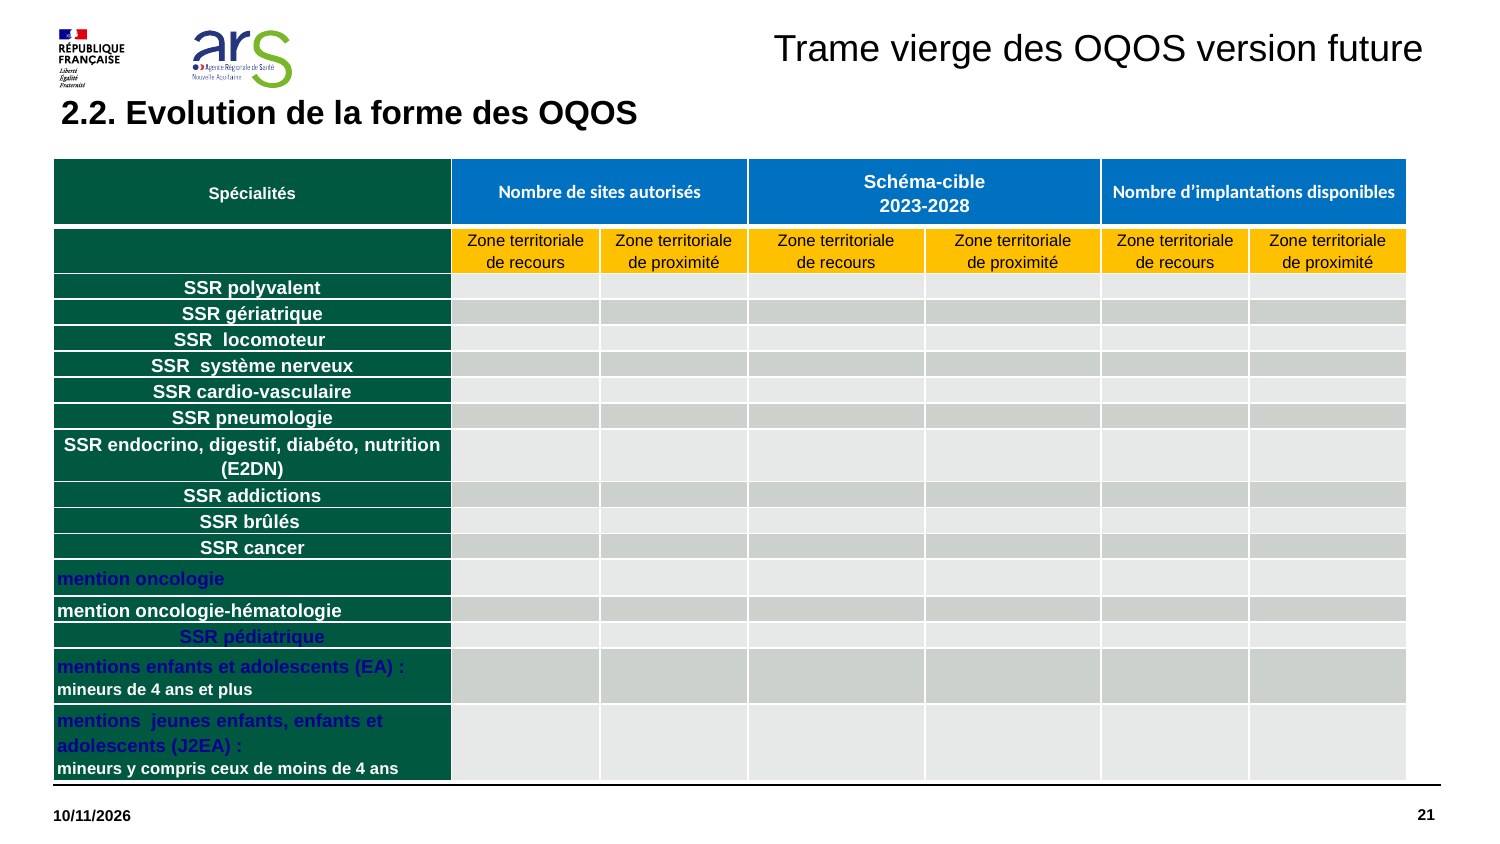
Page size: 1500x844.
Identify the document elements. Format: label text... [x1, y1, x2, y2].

table_cell [1102, 352, 1248, 376]
table_cell [926, 300, 1100, 324]
table_cell [452, 508, 599, 533]
table_cell [601, 482, 747, 507]
table_cell [452, 623, 599, 647]
table_cell [1250, 649, 1406, 703]
table_cell [452, 649, 599, 703]
table_cell [1250, 404, 1406, 428]
table_cell [1250, 560, 1406, 595]
table_cell [452, 274, 599, 298]
table_cell [54, 229, 451, 273]
table_cell [601, 404, 747, 428]
table_cell SSR endocrino, digestif, diabéto, nutrition (E2DN) [54, 430, 451, 481]
table_cell [749, 326, 924, 350]
table_cell [601, 274, 747, 298]
table_cell [601, 508, 747, 533]
table_header Nombre de sites autorisés [452, 159, 747, 185]
table_cell [1250, 482, 1406, 507]
table_cell [1102, 534, 1248, 558]
table_cell [1102, 560, 1248, 595]
table_cell [601, 300, 747, 324]
table_cell [926, 404, 1100, 428]
table_cell [926, 705, 1100, 780]
table_cell Zone territoriale de recours [749, 261, 924, 273]
table_cell [452, 705, 599, 780]
table_cell [452, 326, 599, 350]
table_cell [452, 560, 599, 595]
picture [47, 17, 136, 69]
table_cell [926, 649, 1100, 703]
table_cell [926, 274, 1100, 298]
table_cell [1250, 378, 1406, 402]
table_cell Zone territoriale de recours [452, 261, 599, 273]
table_cell [926, 508, 1100, 533]
table_cell [1250, 326, 1406, 350]
table_cell [601, 649, 747, 703]
table_cell [1102, 430, 1248, 481]
table_cell [926, 534, 1100, 558]
table_cell [601, 430, 747, 481]
table_cell [749, 534, 924, 558]
table_cell Zone territoriale de proximité [601, 261, 747, 273]
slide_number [53, 787, 252, 844]
table_cell [1102, 597, 1248, 621]
table_cell [452, 482, 599, 507]
table_cell [926, 482, 1100, 507]
table_cell SSR brûlés [54, 508, 451, 533]
table_cell mentions jeunes enfants, enfants et adolescents (J2EA) : mineurs y compris ceux de moins de 4 ans [54, 705, 451, 780]
table_cell [601, 597, 747, 621]
table_cell [1250, 623, 1406, 647]
table_cell [749, 404, 924, 428]
table_cell [749, 705, 924, 780]
table_cell SSR système nerveux [54, 352, 451, 376]
table_header Spécialités [54, 159, 451, 224]
table_cell [452, 534, 599, 558]
table_cell [452, 300, 599, 324]
table_cell SSR pneumologie [54, 404, 451, 428]
table_cell [926, 326, 1100, 350]
table_cell [1250, 352, 1406, 376]
slide_number 21 [1213, 784, 1436, 844]
table_cell [1102, 378, 1248, 402]
picture [192, 30, 292, 69]
table_cell [452, 597, 599, 621]
table_cell [926, 352, 1100, 376]
table_cell [601, 623, 747, 647]
table_cell [601, 560, 747, 595]
table_cell SSR locomoteur [54, 326, 451, 350]
table_cell SSR gériatrique [54, 300, 451, 324]
table_header Nombre d’implantations disponibles [1102, 159, 1406, 185]
table_cell [749, 274, 924, 298]
table_cell [926, 430, 1100, 481]
table_cell [1102, 274, 1248, 298]
table_cell Zone territoriale de proximité [926, 261, 1100, 273]
table_cell [749, 352, 924, 376]
table_cell [926, 623, 1100, 647]
table_cell [1102, 482, 1248, 507]
table_cell [926, 597, 1100, 621]
table_cell [452, 352, 599, 376]
table_cell [1102, 508, 1248, 533]
table_cell mention oncologie-hématologie [54, 597, 451, 621]
table_cell [1102, 404, 1248, 428]
text_box [57, 185, 1500, 261]
table_cell [601, 326, 747, 350]
table_cell [1250, 597, 1406, 621]
table_cell [1250, 705, 1406, 780]
table_cell [749, 597, 924, 621]
table_cell mention oncologie [54, 560, 451, 595]
table_cell [601, 705, 747, 780]
table_cell SSR polyvalent [54, 274, 451, 298]
table_cell [601, 378, 747, 402]
table_cell Zone territoriale de recours [1102, 261, 1248, 273]
table_cell [1102, 326, 1248, 350]
table_cell [452, 430, 599, 481]
table_cell [749, 482, 924, 507]
table_cell [749, 300, 924, 324]
table_cell [749, 649, 924, 703]
table_cell [926, 560, 1100, 595]
table_cell [1250, 300, 1406, 324]
table_cell [1102, 649, 1248, 703]
table_cell [926, 378, 1100, 402]
table_cell [749, 378, 924, 402]
title 2.2. Evolution de la forme des OQOS [43, 69, 1426, 158]
table_cell [452, 378, 599, 402]
text_box Trame vierge des OQOS version future [758, 16, 1500, 77]
table_cell [749, 430, 924, 481]
table_cell Zone territoriale de proximité [1250, 261, 1406, 273]
table_cell [601, 352, 747, 376]
table_cell [749, 623, 924, 647]
table_cell [452, 404, 599, 428]
table_cell [601, 534, 747, 558]
table_cell [1102, 705, 1248, 780]
table_cell [1250, 430, 1406, 481]
table_cell mentions enfants et adolescents (EA) : mineurs de 4 ans et plus [54, 649, 451, 703]
table_cell [1250, 508, 1406, 533]
table_cell [1250, 274, 1406, 298]
table_cell SSR pédiatrique [54, 623, 451, 647]
table_header Schéma-cible 2023-2028 [749, 159, 1100, 185]
table_cell SSR addictions [54, 482, 451, 507]
table_cell [749, 508, 924, 533]
table_cell [1102, 300, 1248, 324]
table_cell [1250, 534, 1406, 558]
table_cell [1102, 623, 1248, 647]
table_cell SSR cardio-vasculaire [54, 378, 451, 402]
table_cell SSR cancer [54, 534, 451, 558]
table_cell [749, 560, 924, 595]
